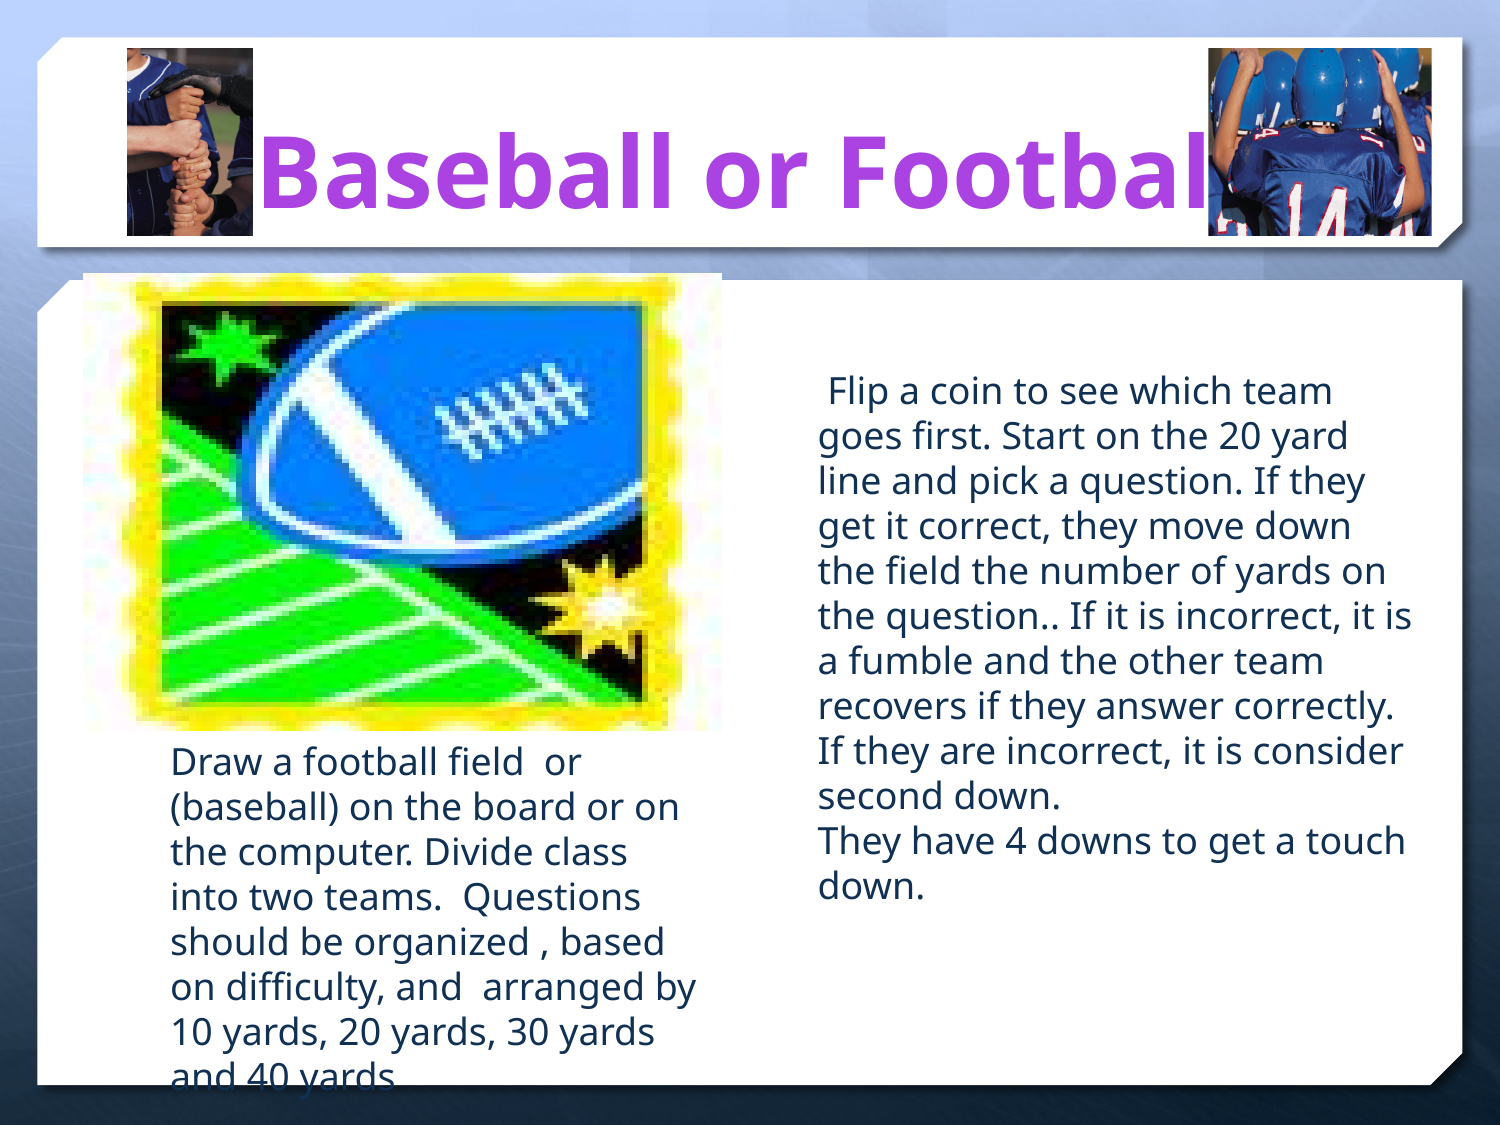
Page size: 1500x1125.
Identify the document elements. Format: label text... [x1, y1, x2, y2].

picture [127, 48, 254, 237]
text_box Flip a coin to see which team goes first. Start on the 20 yard line and pick a question. If they get it correct, they move down the field the number of yards on the question.. If it is incorrect, it is a fumble and the other team recovers if they answer correctly. If they are incorrect, it is consider second down. They have 4 downs to get a touch down. [803, 359, 1432, 915]
picture [82, 272, 722, 732]
text_box Draw a football field or (baseball) on the board or on the computer. Divide class into two teams. Questions should be organized , based on difficulty, and arranged by 10 yards, 20 yards, 30 yards and 40 yards [155, 754, 722, 1106]
title Baseball or Football [254, 48, 1207, 236]
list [1207, 48, 1433, 237]
